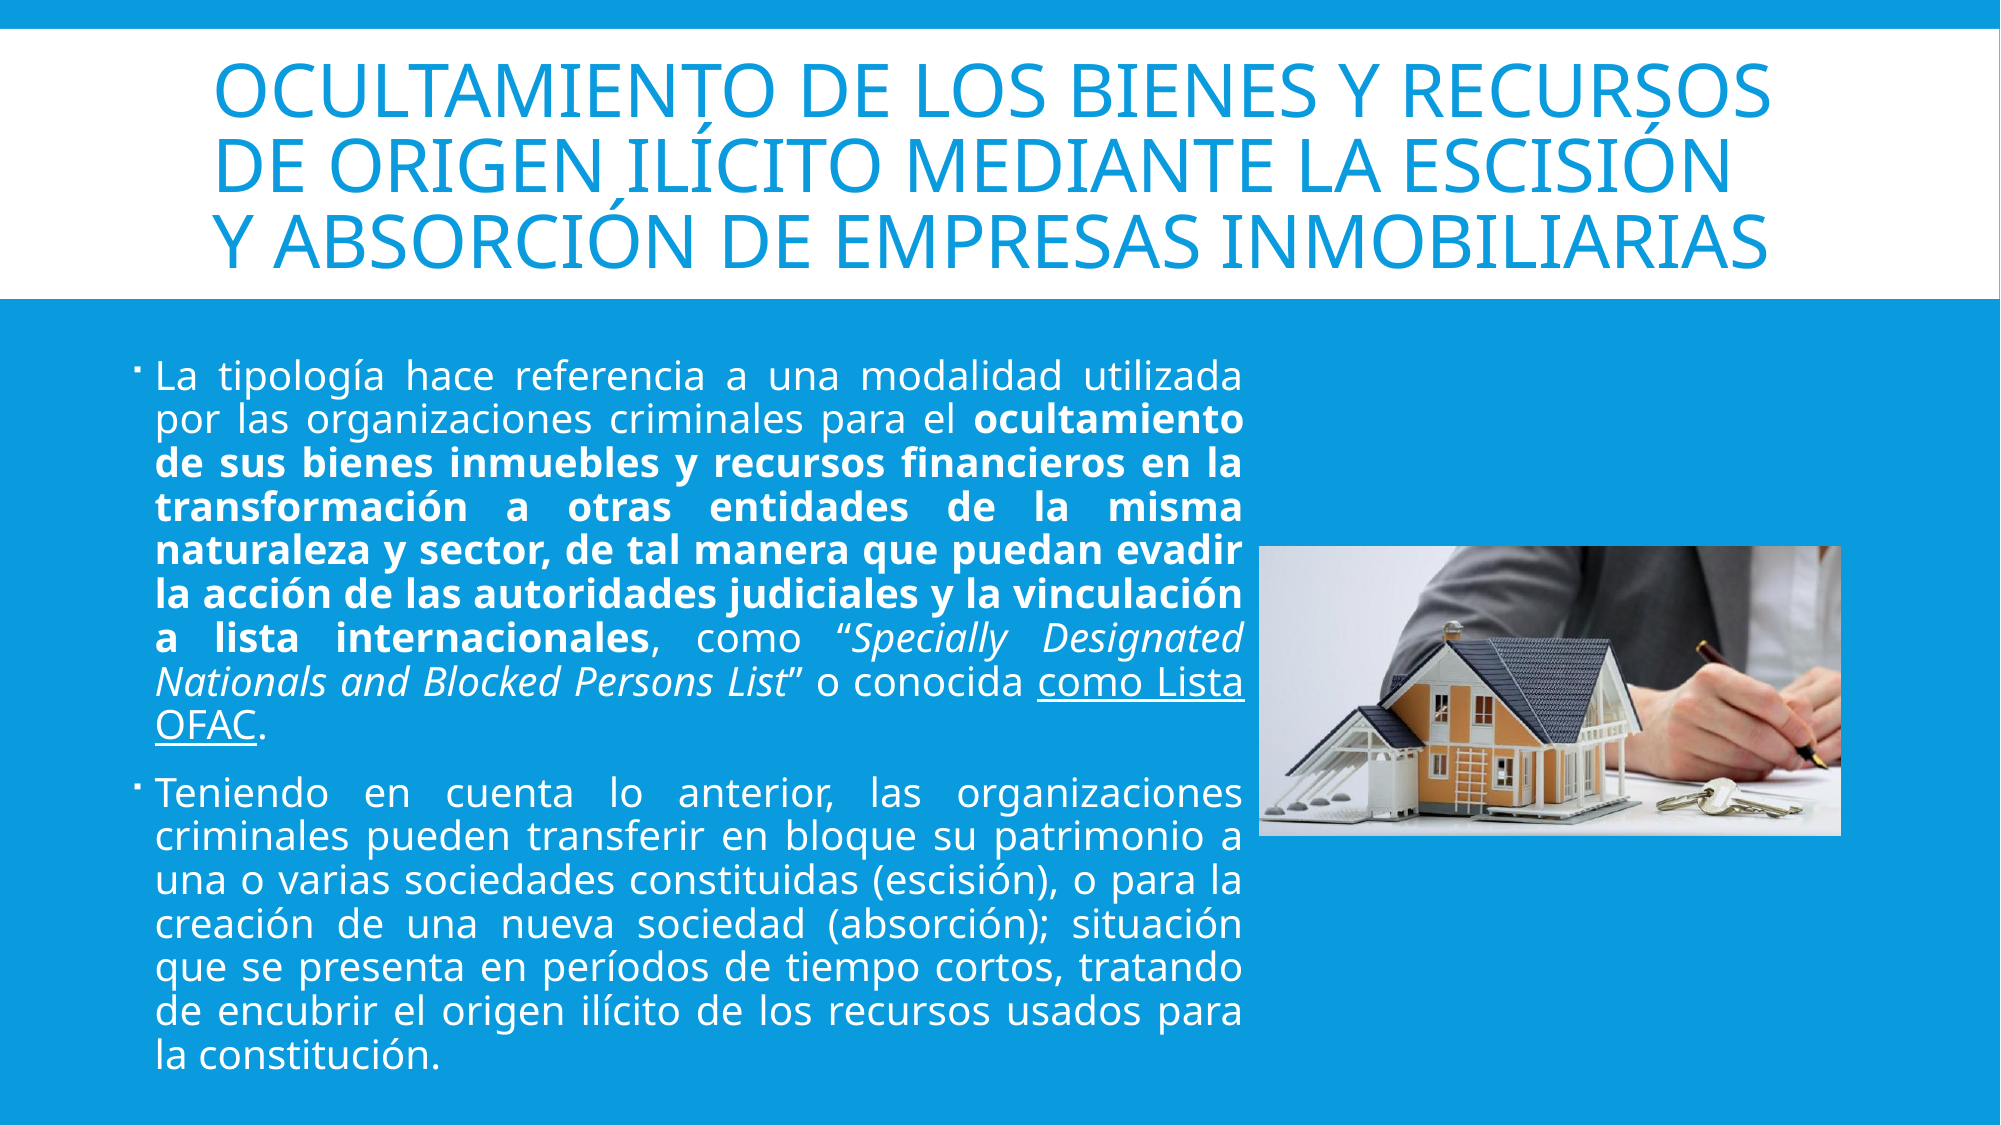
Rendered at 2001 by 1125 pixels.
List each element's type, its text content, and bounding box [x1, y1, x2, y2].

list La tipología hace referencia a una modalidad utilizada por las organizaciones criminales para el ocultamiento de sus bienes inmuebles y recursos financieros en la transformación a otras entidades de la misma naturaleza y sector, de tal manera que puedan evadir la acción de las autoridades judiciales y la vinculación a lista internacionales, como “Specially Designated Nationals and Blocked Persons List” o conocida como Lista OFAC. Teniendo en cuenta lo anterior, las organizaciones criminales pueden transferir en bloque su patrimonio a una o varias sociedades constituidas (escisión), o para la creación de una nueva sociedad (absorción); situación que se presenta en períodos de tiempo cortos, tratando de encubrir el origen ilícito de los recursos usados para la constitución. [113, 347, 1260, 1093]
picture [1260, 547, 1840, 835]
title Ocultamiento de los bienes y recursos de origen ilícito mediante la escisión y absorción de empresas inmobiliarias [197, 46, 1803, 294]
